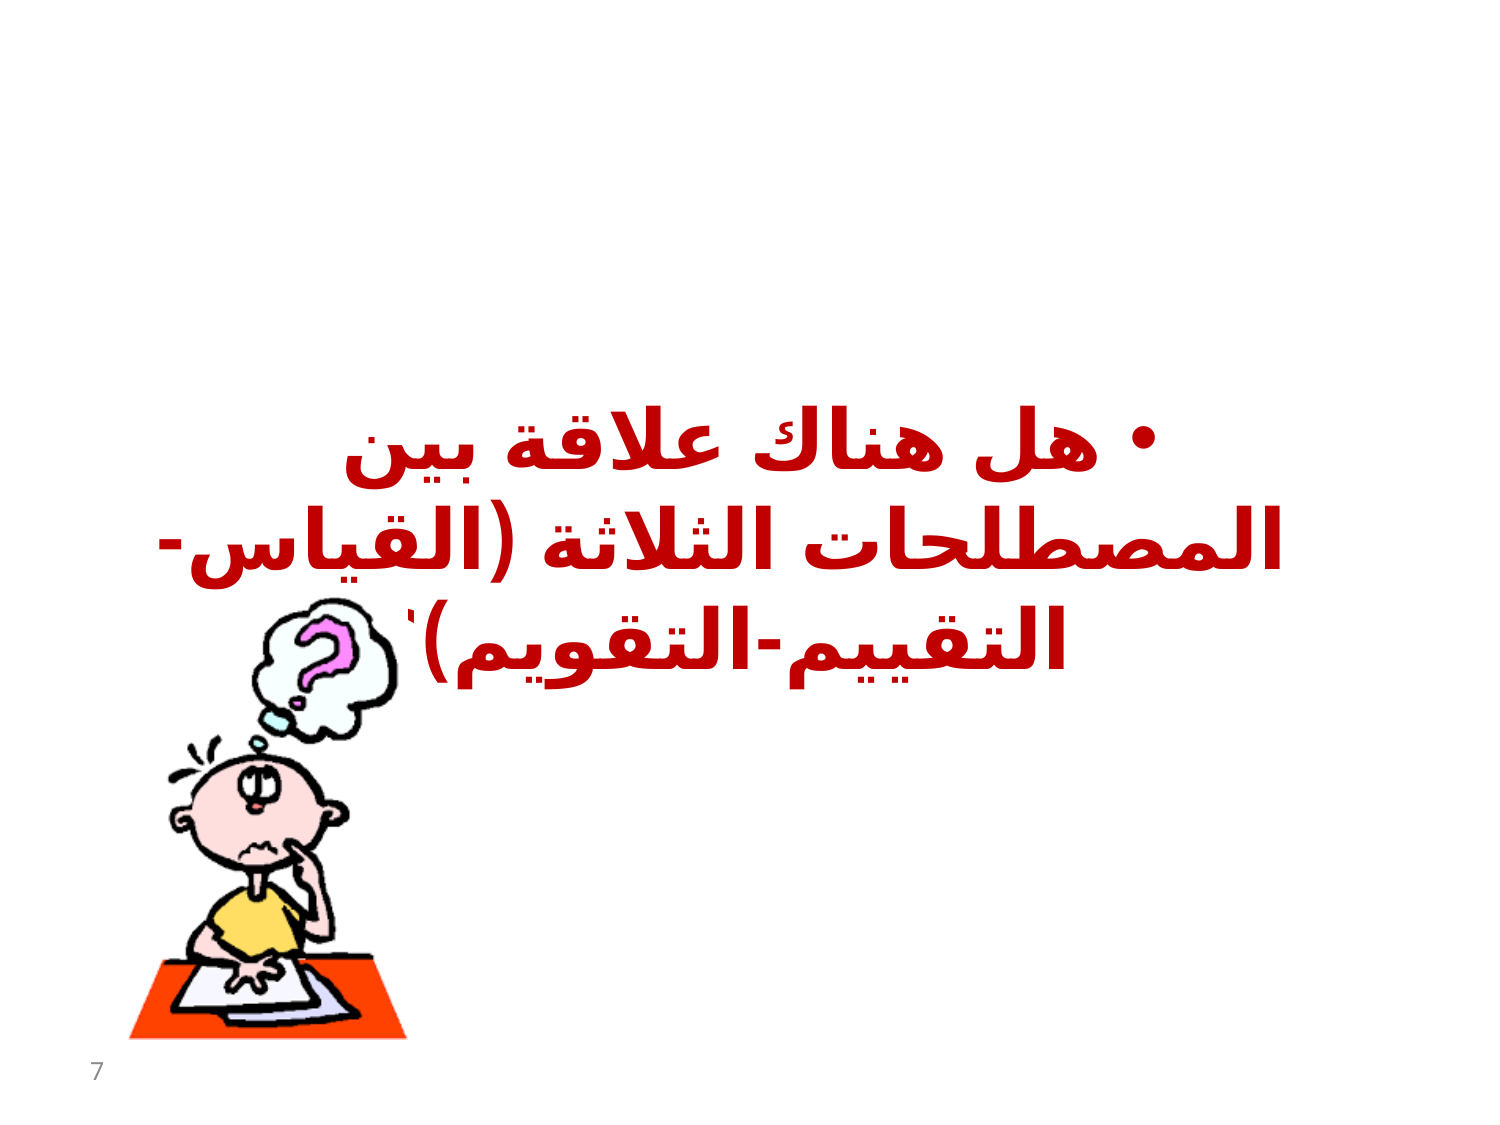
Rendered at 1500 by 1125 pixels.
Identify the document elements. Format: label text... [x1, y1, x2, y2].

picture [128, 597, 408, 1040]
slide_number 7 [75, 1042, 425, 1103]
list هل هناك علاقة بين المصطلحات الثلاثة (القياس-التقييم-التقويم)؟ [75, 262, 1425, 1005]
